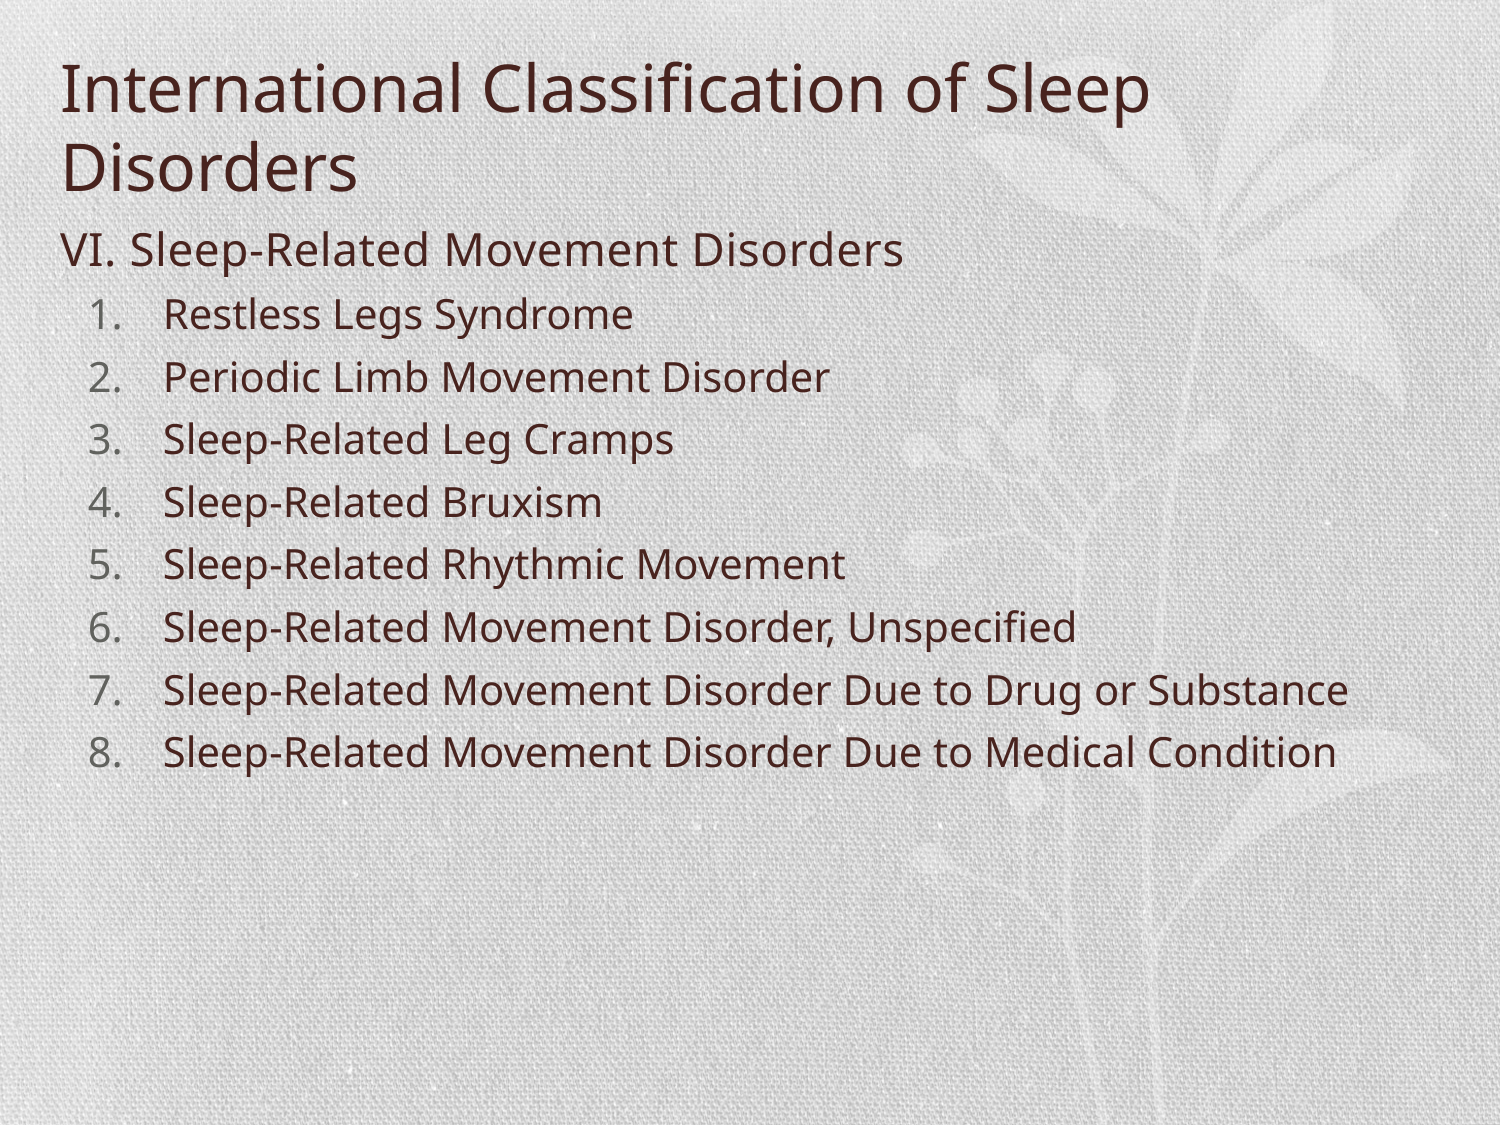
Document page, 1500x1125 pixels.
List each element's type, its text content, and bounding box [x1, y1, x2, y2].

title International Classification of Sleep Disorders [45, 37, 1455, 213]
list VI. Sleep-Related Movement Disorders Restless Legs Syndrome Periodic Limb Movement Disorder Sleep-Related Leg Cramps Sleep-Related Bruxism Sleep-Related Rhythmic Movement Sleep-Related Movement Disorder, Unspecified Sleep-Related Movement Disorder Due to Drug or Substance Sleep-Related Movement Disorder Due to Medical Condition [45, 213, 1455, 1023]
